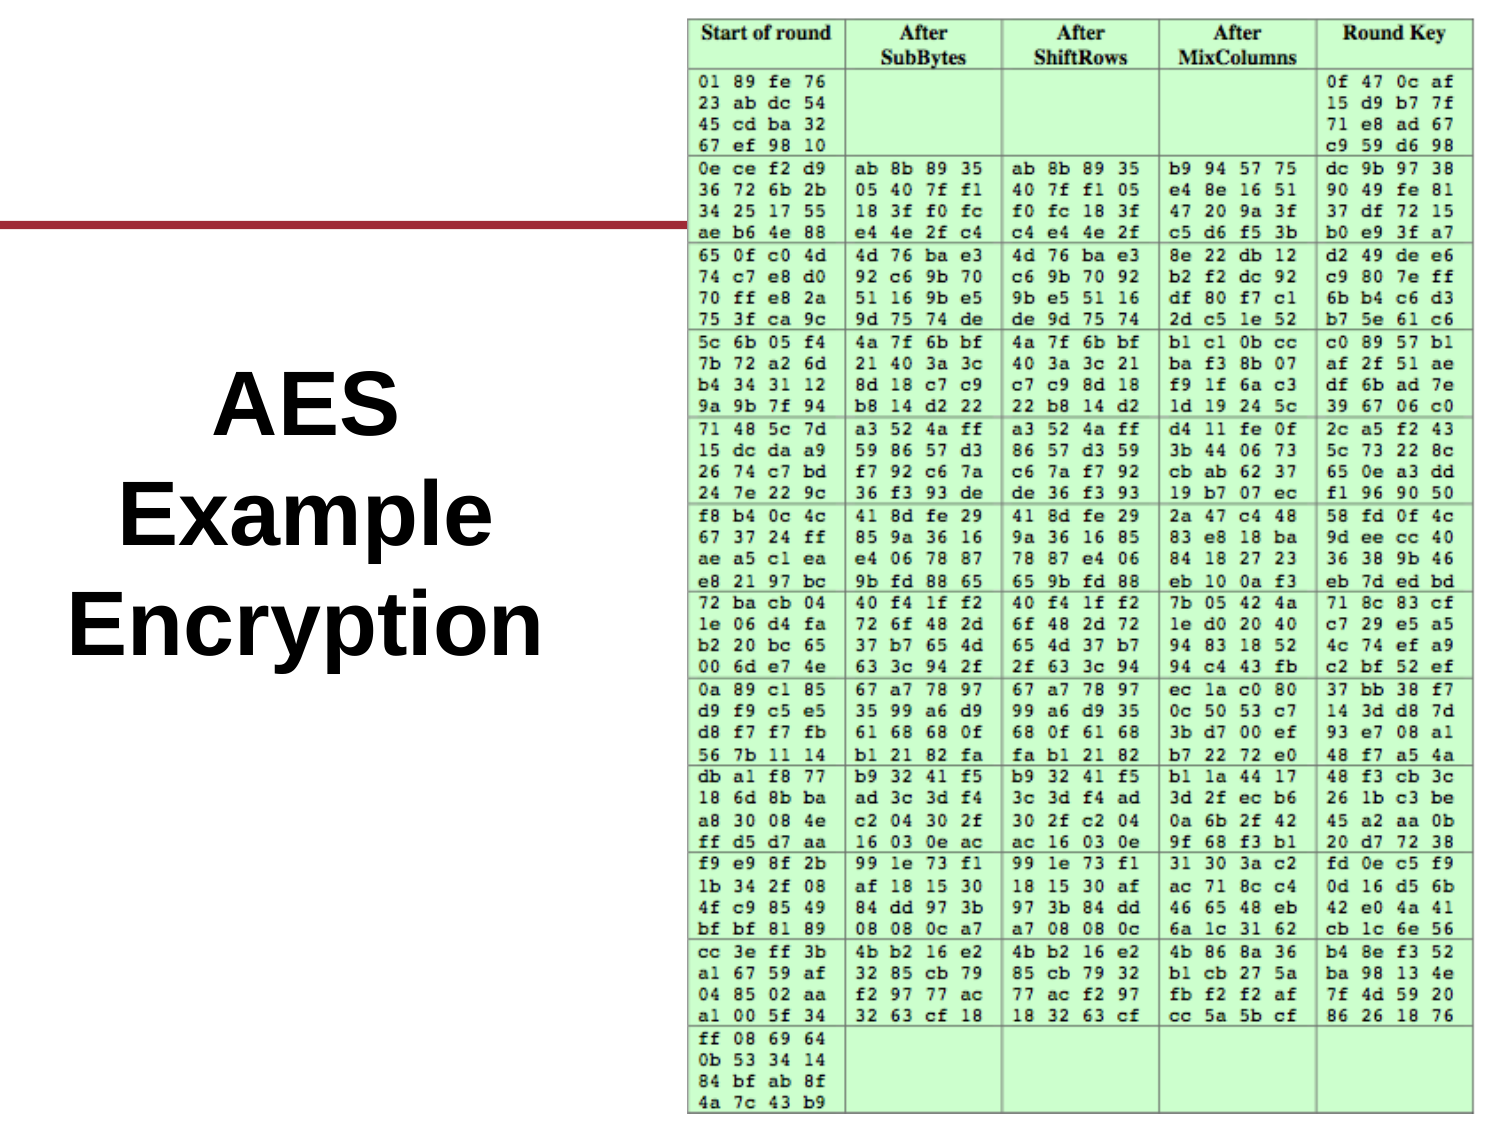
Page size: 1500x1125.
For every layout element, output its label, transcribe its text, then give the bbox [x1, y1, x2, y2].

picture [687, 17, 1476, 1115]
text_box AES Example Encryption [24, 50, 588, 967]
